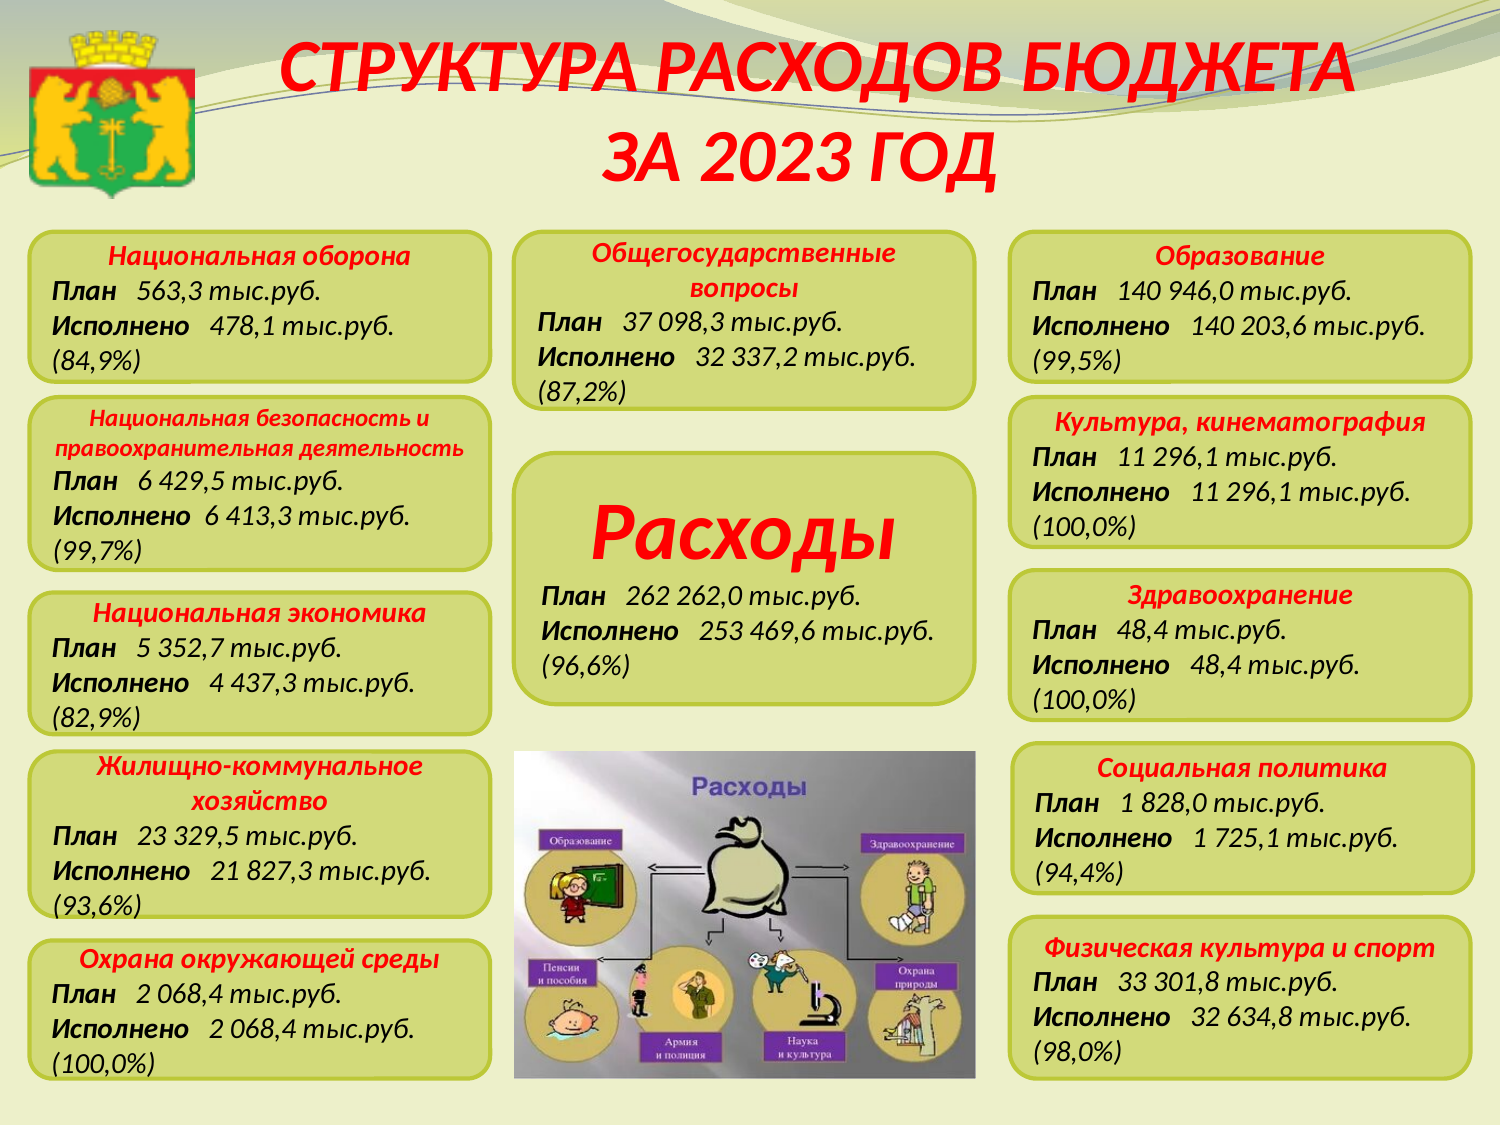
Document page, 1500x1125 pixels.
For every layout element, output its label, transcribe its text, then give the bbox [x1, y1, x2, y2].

text_box Социальная политика План 1 828,0 тыс.руб. Исполнено 1 725,1 тыс.руб. (94,4%) [1010, 741, 1476, 896]
picture [29, 30, 195, 199]
picture [514, 751, 976, 1079]
text_box Национальная безопасность и правоохранительная деятельность План 6 429,5 тыс.руб. Исполнено 6 413,3 тыс.руб. (99,7%) [27, 394, 493, 573]
text_box План 5 352,7 тыс.руб. [195, 33, 200, 197]
text_box Национальная оборона План 563,3 тыс.руб. Исполнено 478,1 тыс.руб. (84,9%) [27, 229, 493, 384]
text_box Физическая культура и спорт План 33 301,8 тыс.руб. Исполнено 32 634,8 тыс.руб. (98,0%) [1007, 914, 1473, 1081]
text_box Национальная экономика План 5 352,7 тыс.руб. Исполнено 4 437,3 тыс.руб. (82,9%) [27, 590, 493, 737]
title СТРУКТУРА РАСХОДОВ БЮДЖЕТА ЗА 2023 ГОД [195, 30, 1459, 197]
text_box Образование План 140 946,0 тыс.руб. Исполнено 140 203,6 тыс.руб. (99,5%) [1007, 229, 1473, 384]
text_box Жилищно-коммунальное хозяйство План 23 329,5 тыс.руб. Исполнено 21 827,3 тыс.руб. (93,6%) [27, 749, 493, 919]
text_box Охрана окружающей среды План 2 068,4 тыс.руб. Исполнено 2 068,4 тыс.руб. (100,0%) [27, 938, 493, 1081]
text_box Здравоохранение План 48,4 тыс.руб. Исполнено 48,4 тыс.руб. (100,0%) [1007, 568, 1473, 723]
text_box Общегосударственные вопросы План 37 098,3 тыс.руб. Исполнено 32 337,2 тыс.руб. (87,2%) [511, 229, 977, 411]
text_box Культура, кинематография План 11 296,1 тыс.руб. Исполнено 11 296,1 тыс.руб. (100,0%) [1007, 394, 1473, 550]
text_box Расходы План 262 262,0 тыс.руб. Исполнено 253 469,6 тыс.руб. (96,6%) [511, 450, 977, 707]
